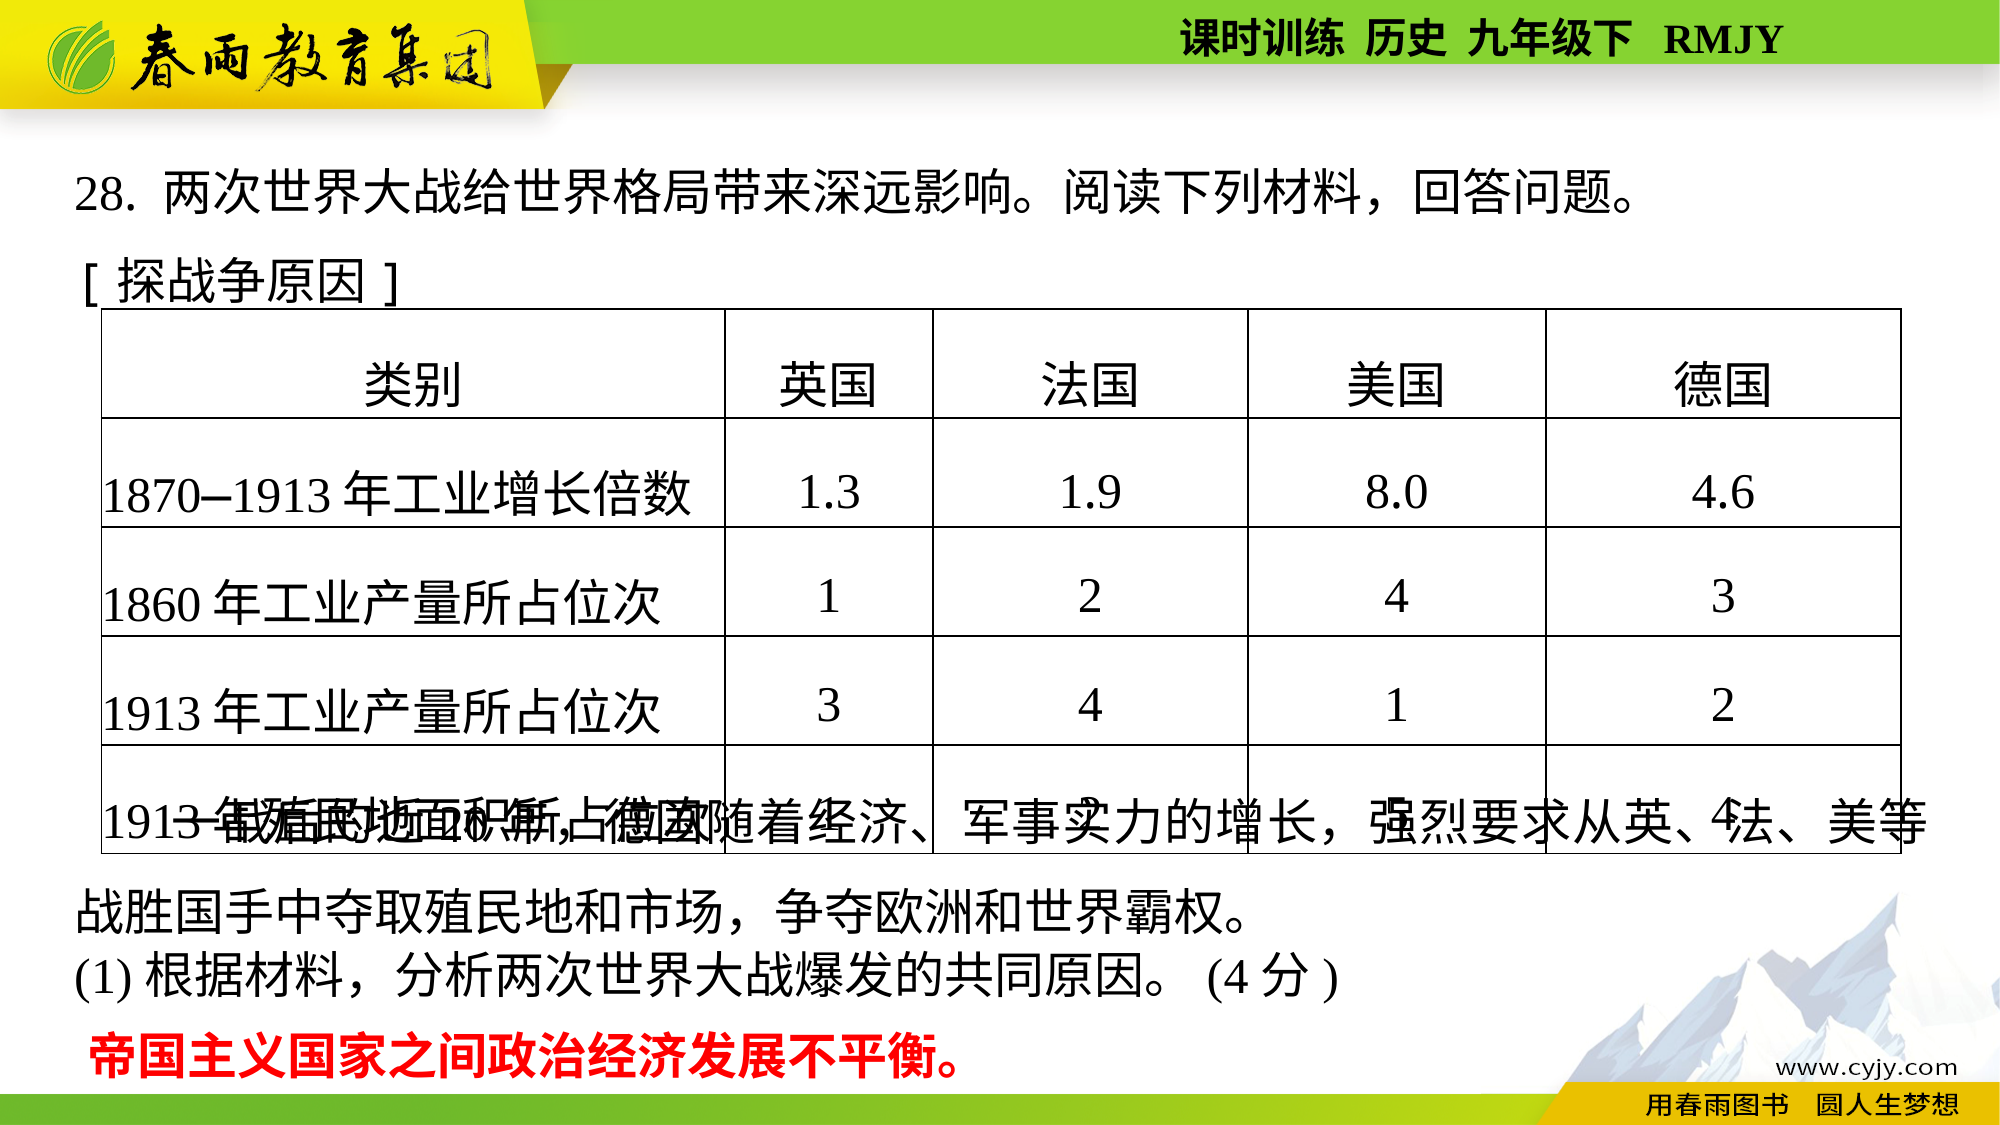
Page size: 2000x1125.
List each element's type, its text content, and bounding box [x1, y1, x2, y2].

table_cell 2 [934, 528, 1247, 635]
table_cell 1 [726, 528, 932, 635]
table_cell 4 [1249, 528, 1545, 635]
text_box (1)根据材料，分析两次世界大战爆发的共同原因。(4分) [59, 906, 1944, 1012]
table_cell 1913年工业产量所占位次 [102, 637, 724, 744]
table_cell 1 [1249, 637, 1545, 744]
table_cell 2 [934, 746, 1247, 853]
list 28. 两次世界大战给世界格局带来深远影响。阅读下列材料，回答问题。 [探战争原因] 一战后的近20年，德国随着经济、军事实力的增长，强烈要求从英、法、美等战胜国手中夺取殖民地和市场，争夺欧洲和世界霸权。 [59, 122, 1944, 906]
table_header 法国 [934, 310, 1247, 417]
table_cell 5 [1249, 746, 1545, 853]
table_header 英国 [726, 310, 932, 417]
table_cell 4.6 [1547, 419, 1900, 526]
table_cell 3 [1547, 528, 1900, 635]
table_cell 1.9 [934, 419, 1247, 526]
table_header 德国 [1547, 310, 1900, 417]
table_cell 3 [726, 637, 932, 744]
table_header 类别 [102, 310, 724, 417]
table_cell 1860年工业产量所占位次 [102, 528, 724, 635]
table_cell 4 [1547, 746, 1900, 853]
table_cell 8.0 [1249, 419, 1545, 526]
table_cell 1 [726, 746, 932, 853]
table_header 美国 [1249, 310, 1545, 417]
table_cell 4 [934, 637, 1247, 744]
table_cell 1913年殖民地面积所占位次 [102, 746, 724, 853]
text_box 帝国主义国家之间政治经济发展不平衡。 [72, 987, 1002, 1093]
picture [0, 0, 2000, 1125]
table_cell 2 [1547, 637, 1900, 744]
table_cell 1.3 [726, 419, 932, 526]
table_cell 1870—1913年工业增长倍数 [102, 419, 724, 526]
